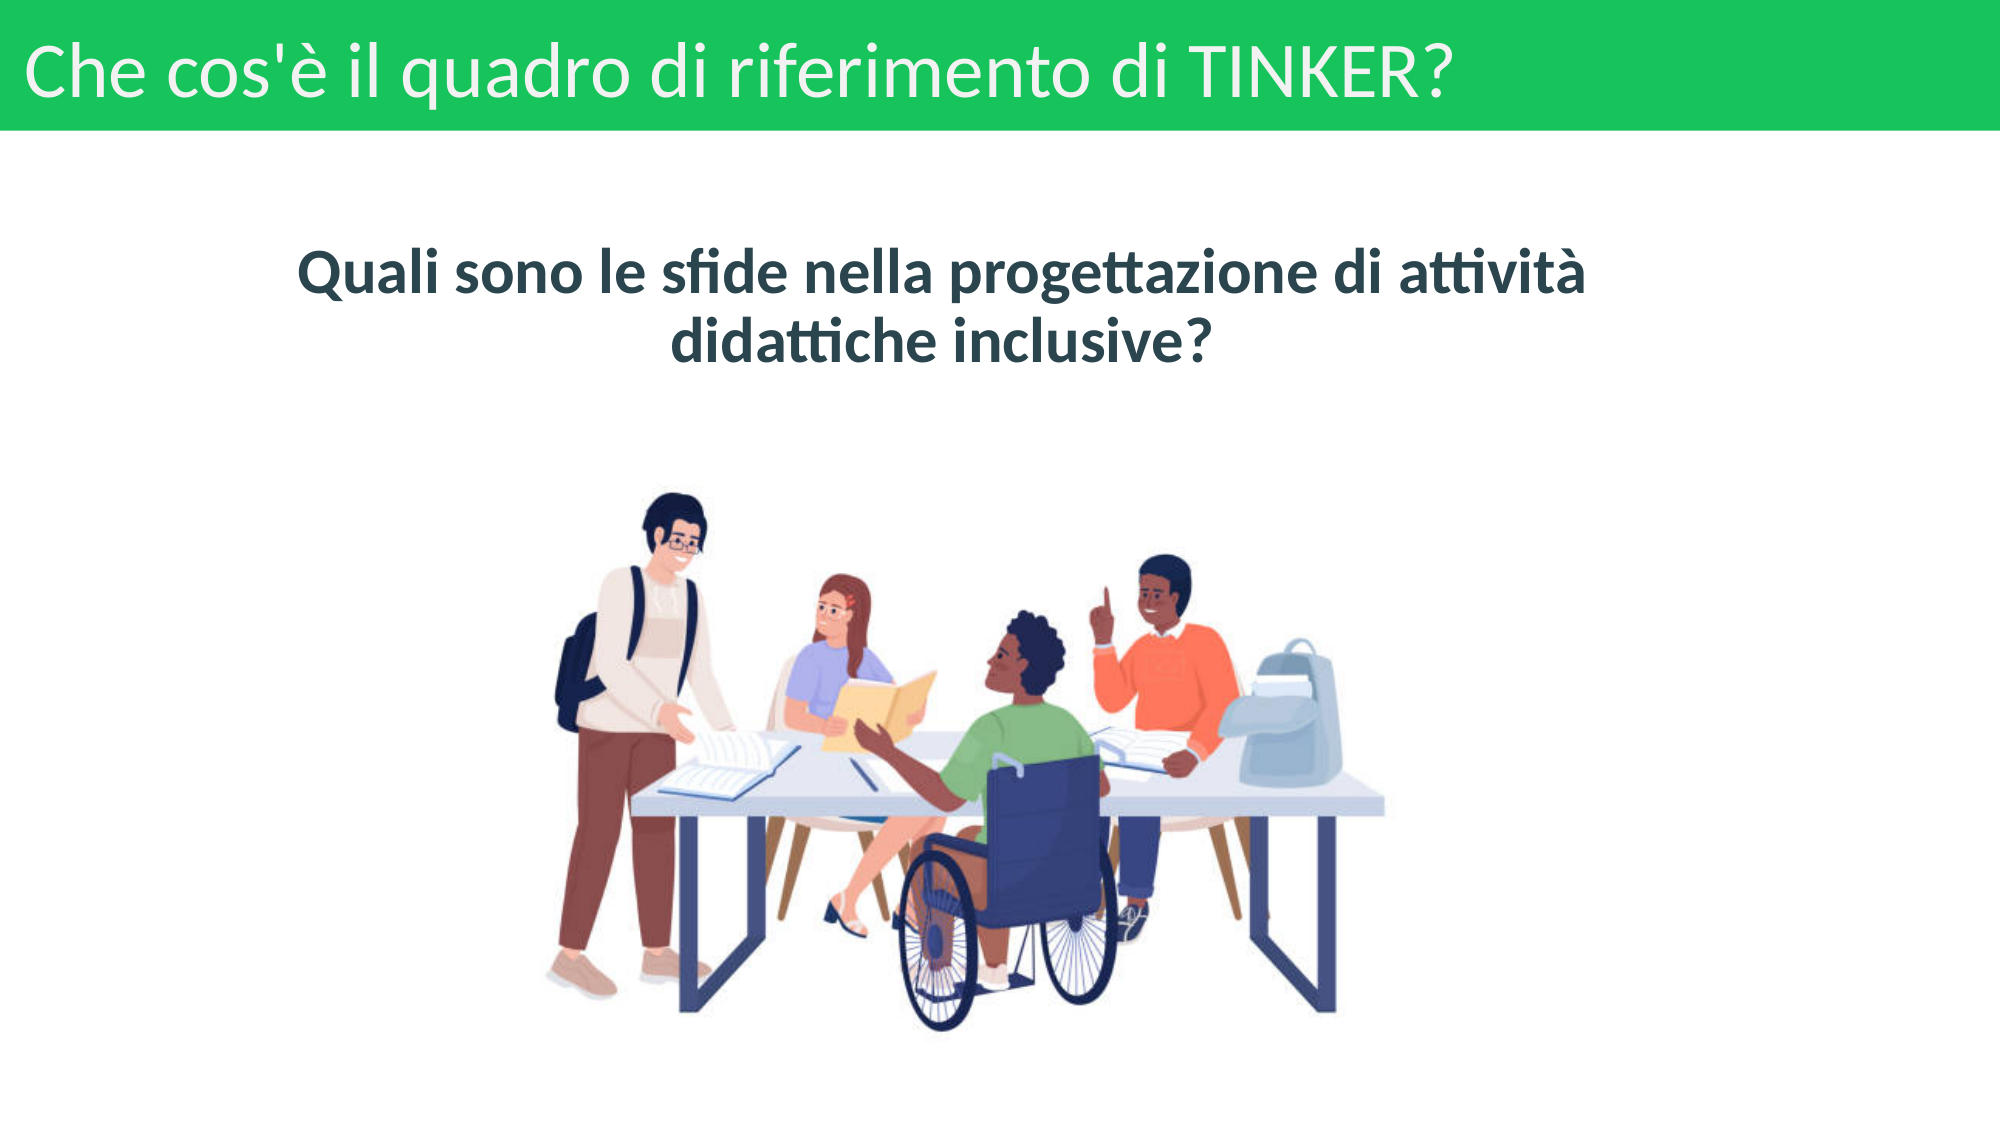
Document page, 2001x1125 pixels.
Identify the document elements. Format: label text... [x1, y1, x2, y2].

picture [480, 411, 1426, 1100]
title Che cos'è il quadro di riferimento di TINKER? [16, 13, 1976, 131]
list Quali sono le sfide nella progettazione di attività didattiche inclusive? [162, 128, 1723, 388]
